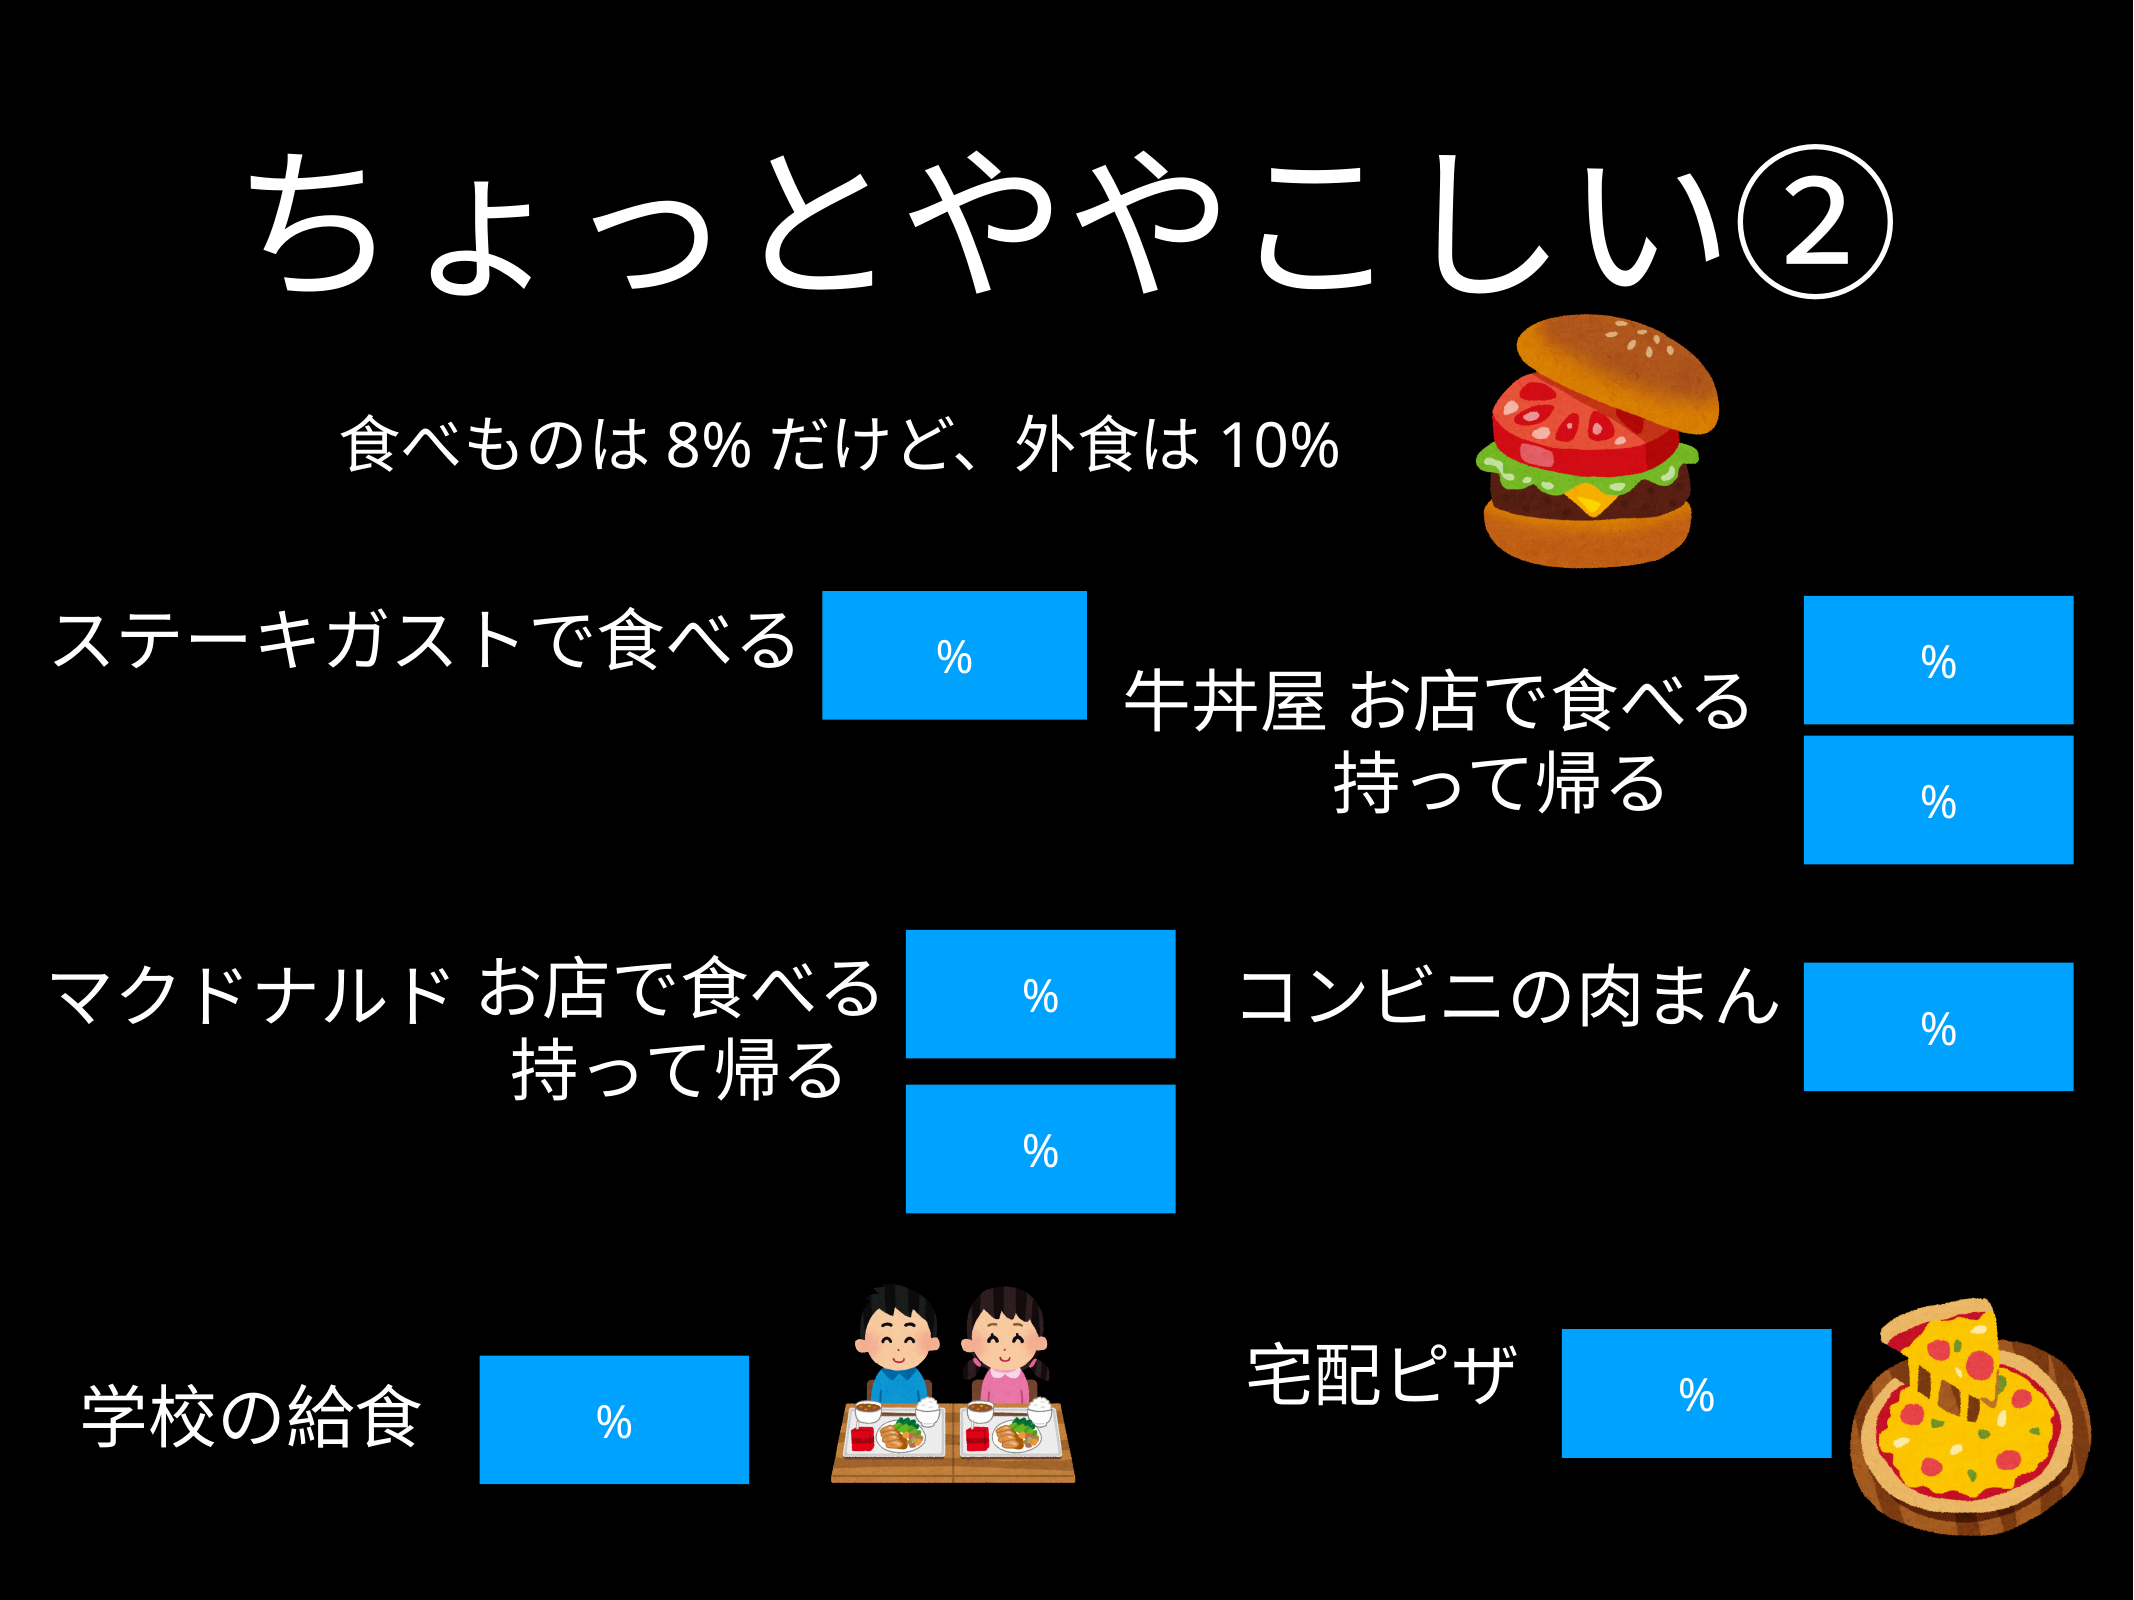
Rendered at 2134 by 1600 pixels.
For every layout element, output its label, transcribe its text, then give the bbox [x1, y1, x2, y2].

text_box % [479, 1355, 750, 1485]
picture [1462, 307, 1728, 579]
text_box % [905, 929, 1176, 1059]
picture [825, 1268, 1084, 1506]
text_box % [1803, 595, 2074, 725]
text_box ステーキガストで食べる [38, 588, 812, 688]
text_box 宅配ピザ [1236, 1323, 1529, 1423]
title ちょっとややこしい② [155, 41, 1978, 397]
text_box マクドナルド [37, 944, 345, 1044]
text_box 食べものは8%だけど、外食は10% [148, 397, 1462, 489]
text_box 牛丼屋 お店で食べる 持って帰る [1052, 649, 1828, 831]
picture [1841, 1289, 2096, 1542]
text_box % [1803, 962, 2074, 1092]
text_box お店で食べる 持って帰る [345, 936, 1016, 1118]
text_box % [822, 591, 1087, 720]
text_box % [1803, 735, 2074, 865]
text_box 学校の給食 [71, 1365, 432, 1465]
text_box コンビニの肉まん [1176, 944, 1853, 1044]
text_box % [1561, 1329, 1832, 1458]
text_box % [905, 1084, 1176, 1214]
